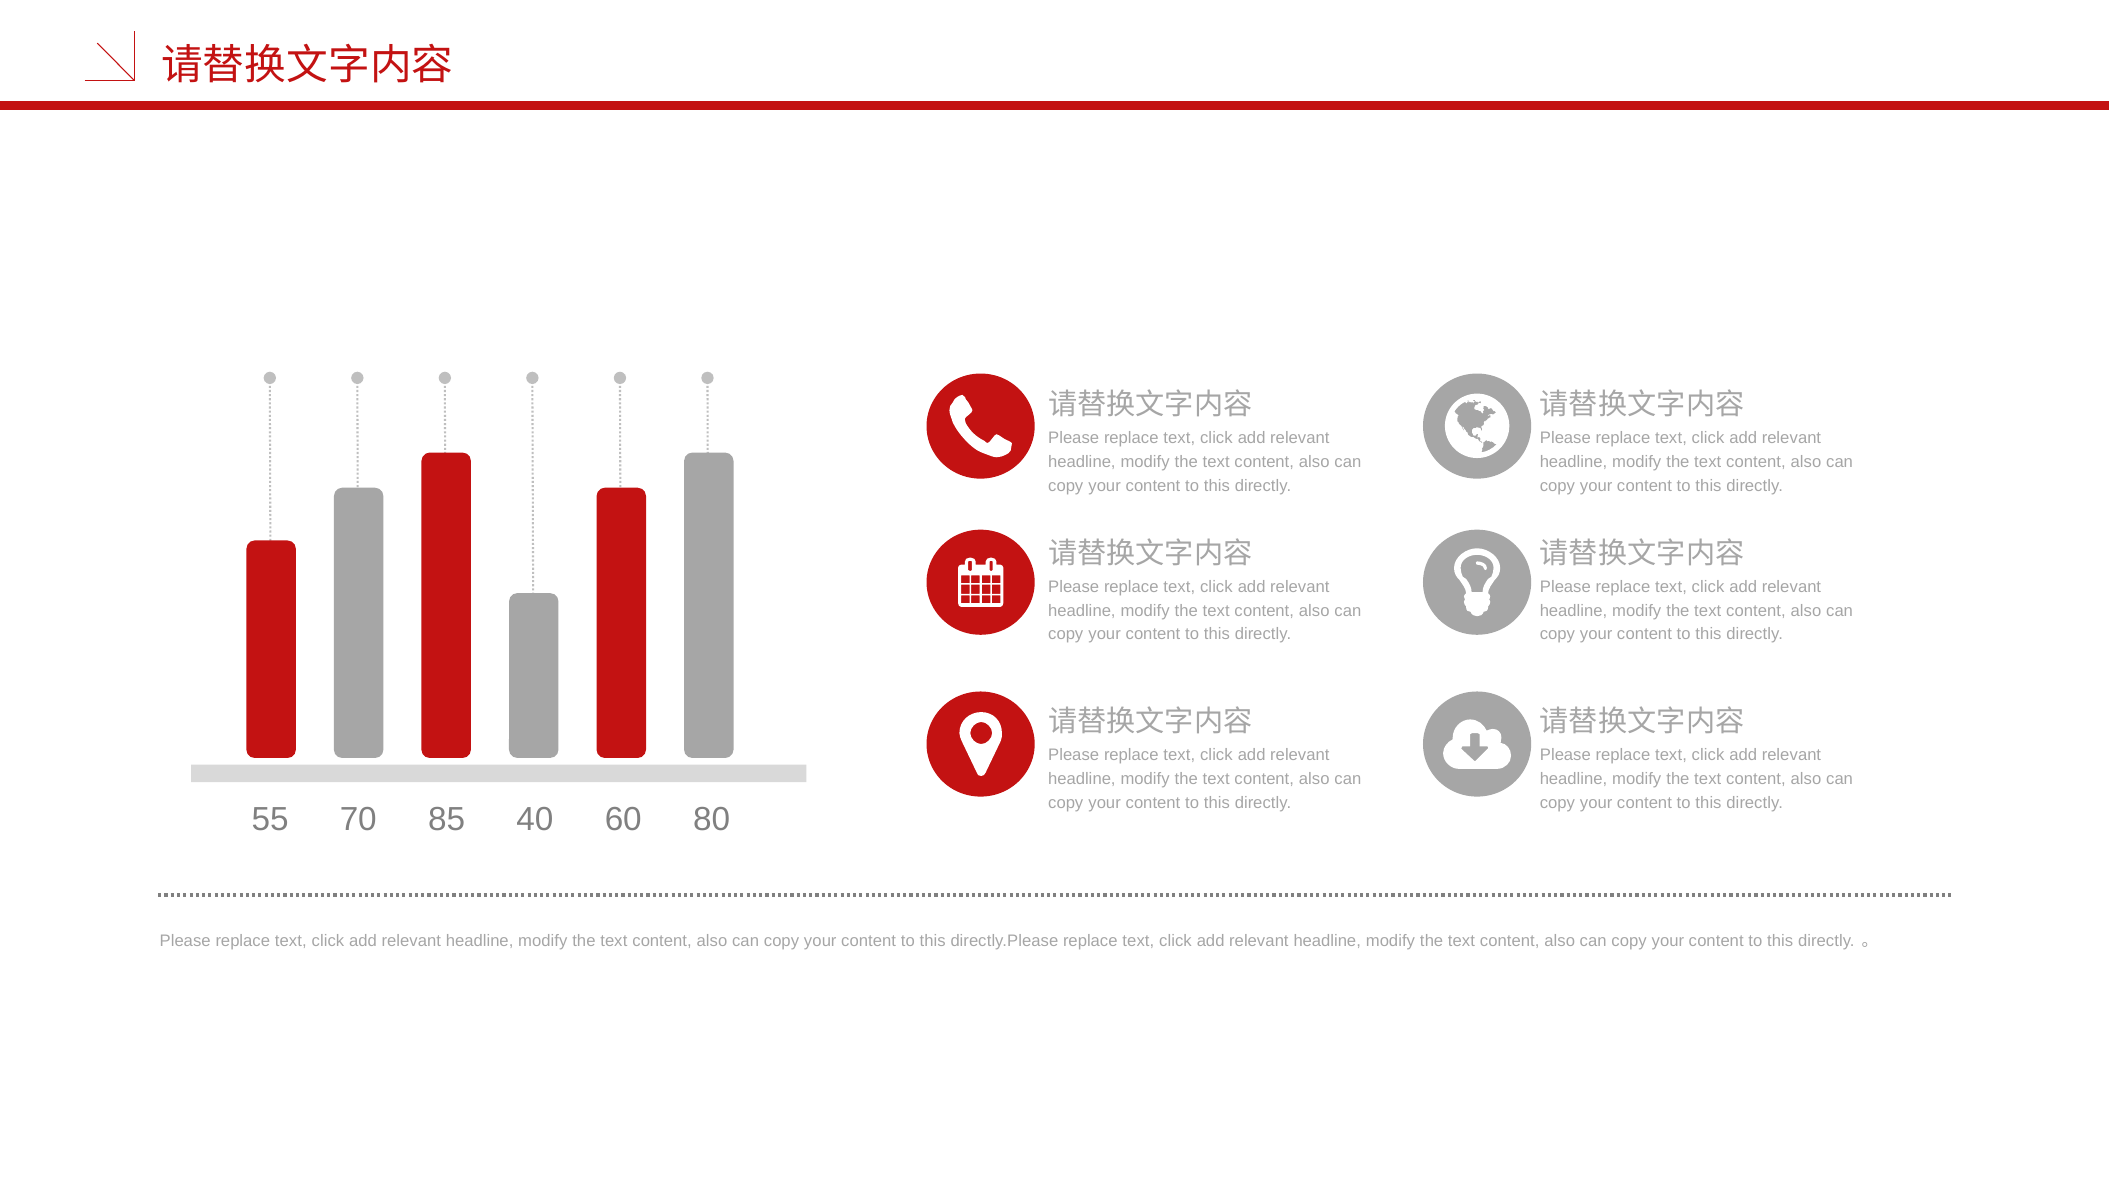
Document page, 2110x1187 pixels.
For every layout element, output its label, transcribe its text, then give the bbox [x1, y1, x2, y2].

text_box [1539, 378, 1874, 494]
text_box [509, 377, 559, 758]
text_box 请替换文字内容 [145, 22, 500, 94]
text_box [1422, 691, 1532, 797]
text_box 85 [428, 789, 466, 837]
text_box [421, 377, 471, 758]
text_box 60 [604, 789, 642, 837]
text_box Please replace text, click add relevant headline, modify the text content, also can copy your content to this directly.Please replace text, click add relevant headline, modify the text content, also can copy your content to this directly.。 [159, 925, 1950, 950]
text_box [596, 377, 646, 758]
text_box [190, 763, 807, 783]
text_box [1048, 378, 1392, 494]
text_box 80 [692, 789, 731, 837]
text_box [1422, 529, 1532, 635]
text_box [1539, 527, 1874, 643]
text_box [926, 373, 1035, 479]
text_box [1422, 373, 1532, 479]
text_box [926, 529, 1035, 635]
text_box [246, 377, 296, 758]
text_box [1539, 695, 1874, 811]
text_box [333, 377, 384, 758]
text_box 55 [251, 789, 289, 837]
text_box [1048, 527, 1383, 643]
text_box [1048, 695, 1383, 811]
text_box 40 [516, 789, 554, 837]
text_box 70 [339, 789, 377, 837]
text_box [926, 691, 1035, 797]
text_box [684, 377, 734, 758]
